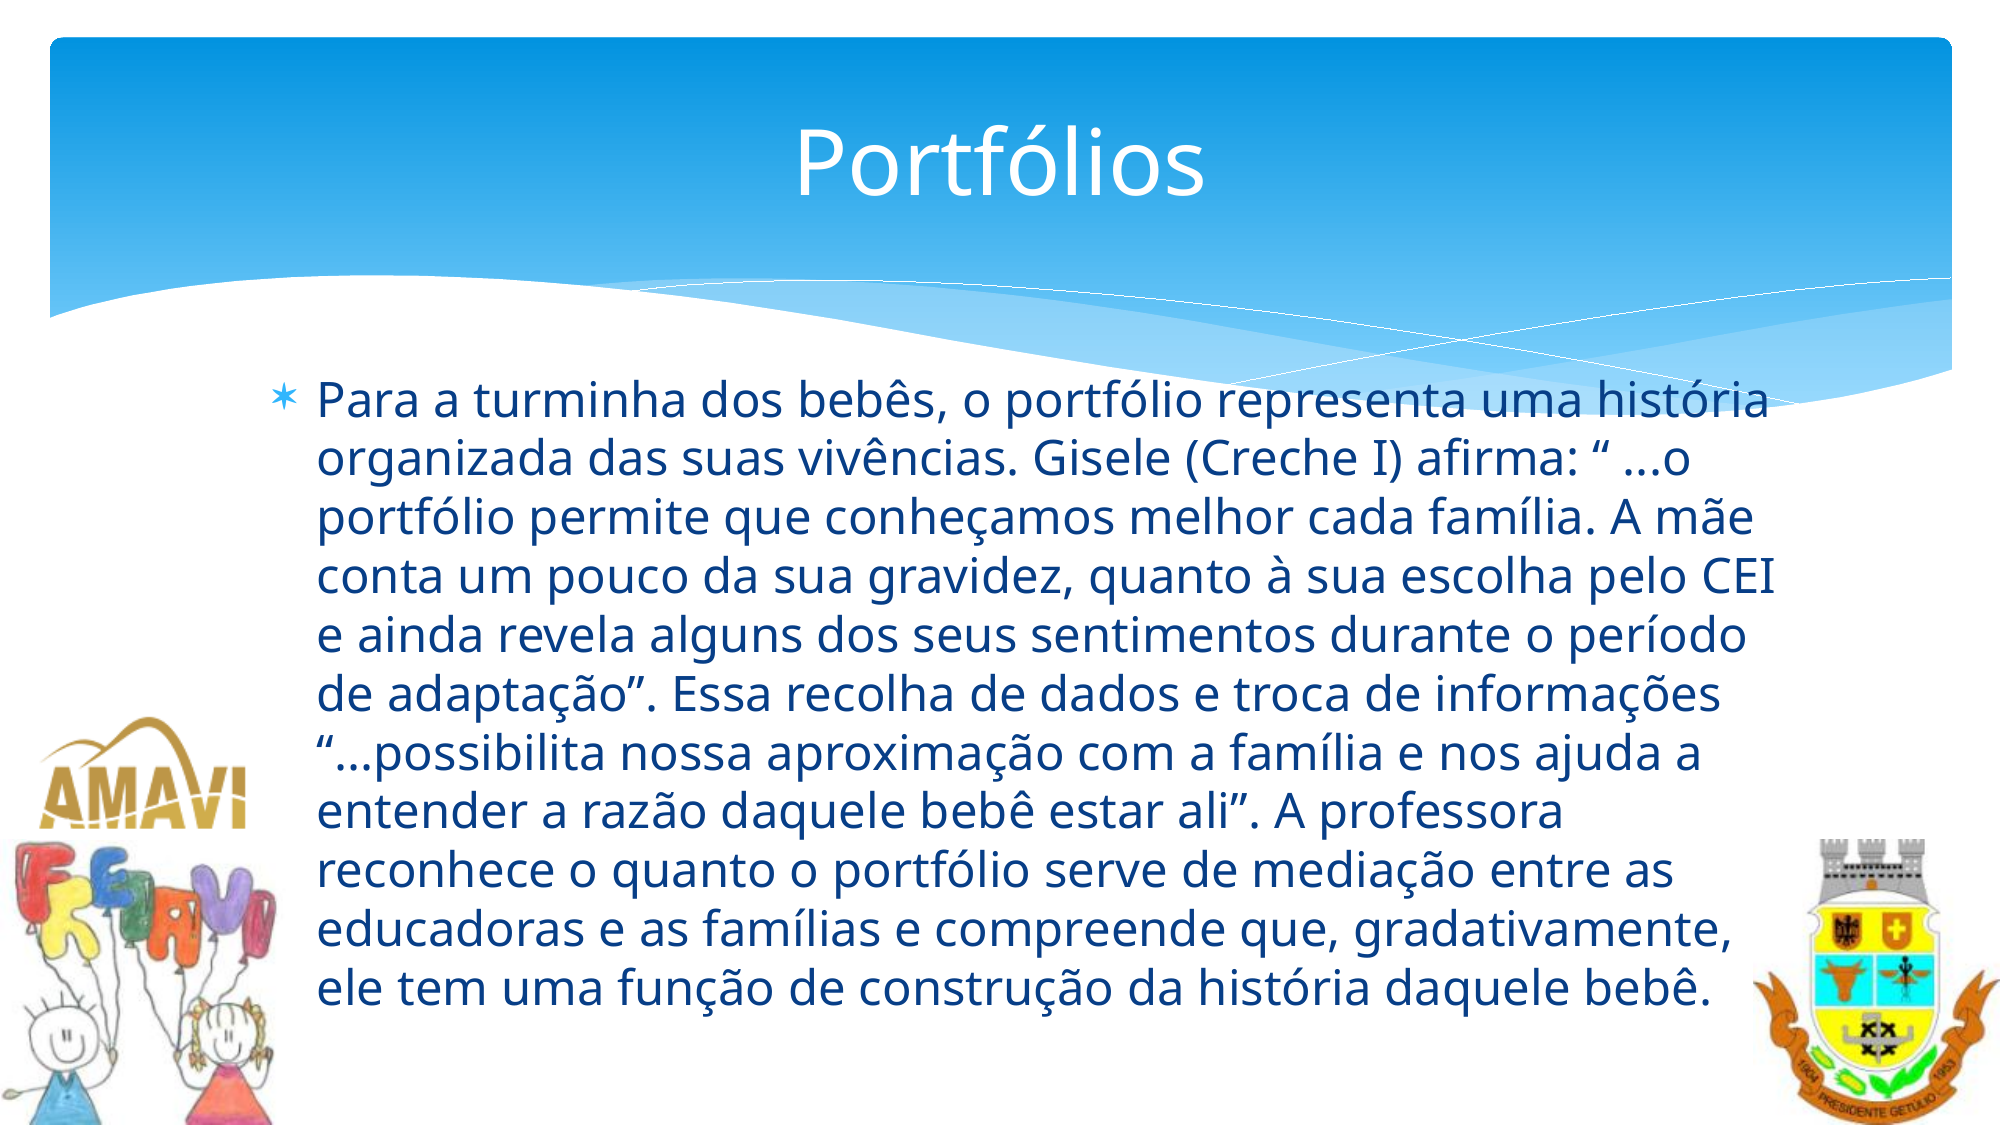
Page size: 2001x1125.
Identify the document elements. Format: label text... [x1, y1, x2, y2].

list Para a turminha dos bebês, o portfólio representa uma história organizada das suas vivências. Gisele (Creche I) afirma: “ ...o portfólio permite que conheçamos melhor cada família. A mãe conta um pouco da sua gravidez, quanto à sua escolha pelo CEI e ainda revela alguns dos seus sentimentos durante o período de adaptação”. Essa recolha de dados e troca de informações “...possibilita nossa aproximação com a família e nos ajuda a entender a razão daquele bebê estar ali”. A professora reconhece o quanto o portfólio serve de mediação entre as educadoras e as famílias e compreende que, gradativamente, ele tem uma função de construção da história daquele bebê. [257, 360, 1817, 1030]
picture [1752, 839, 2000, 1125]
title Portfólios [99, 55, 1900, 261]
picture [0, 700, 286, 1125]
